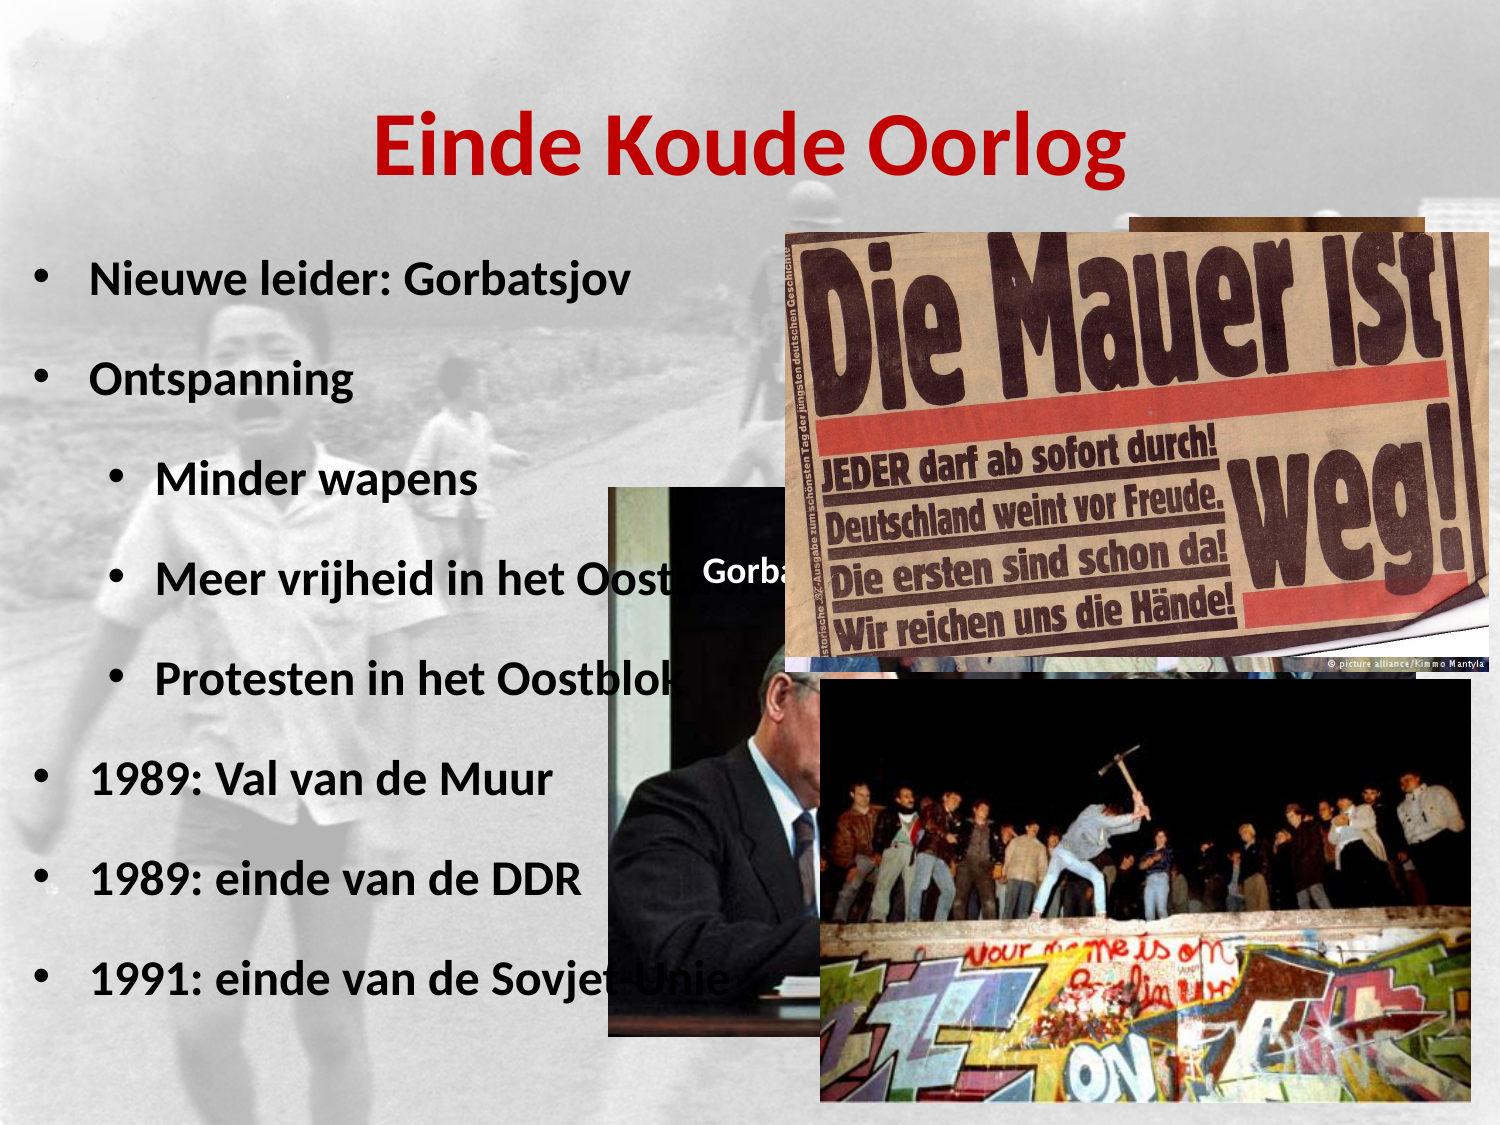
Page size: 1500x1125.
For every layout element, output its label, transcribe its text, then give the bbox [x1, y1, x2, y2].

picture [608, 217, 1489, 1104]
title Einde Koude Oorlog [75, 45, 1425, 233]
list Nieuwe leider: Gorbatsjov Ontspanning Minder wapens Meer vrijheid in het Oostblok Protesten in het Oostblok 1989: Val van de Muur 1989: einde van de DDR 1991: einde van de Sovjet-Unie [17, 208, 816, 1106]
